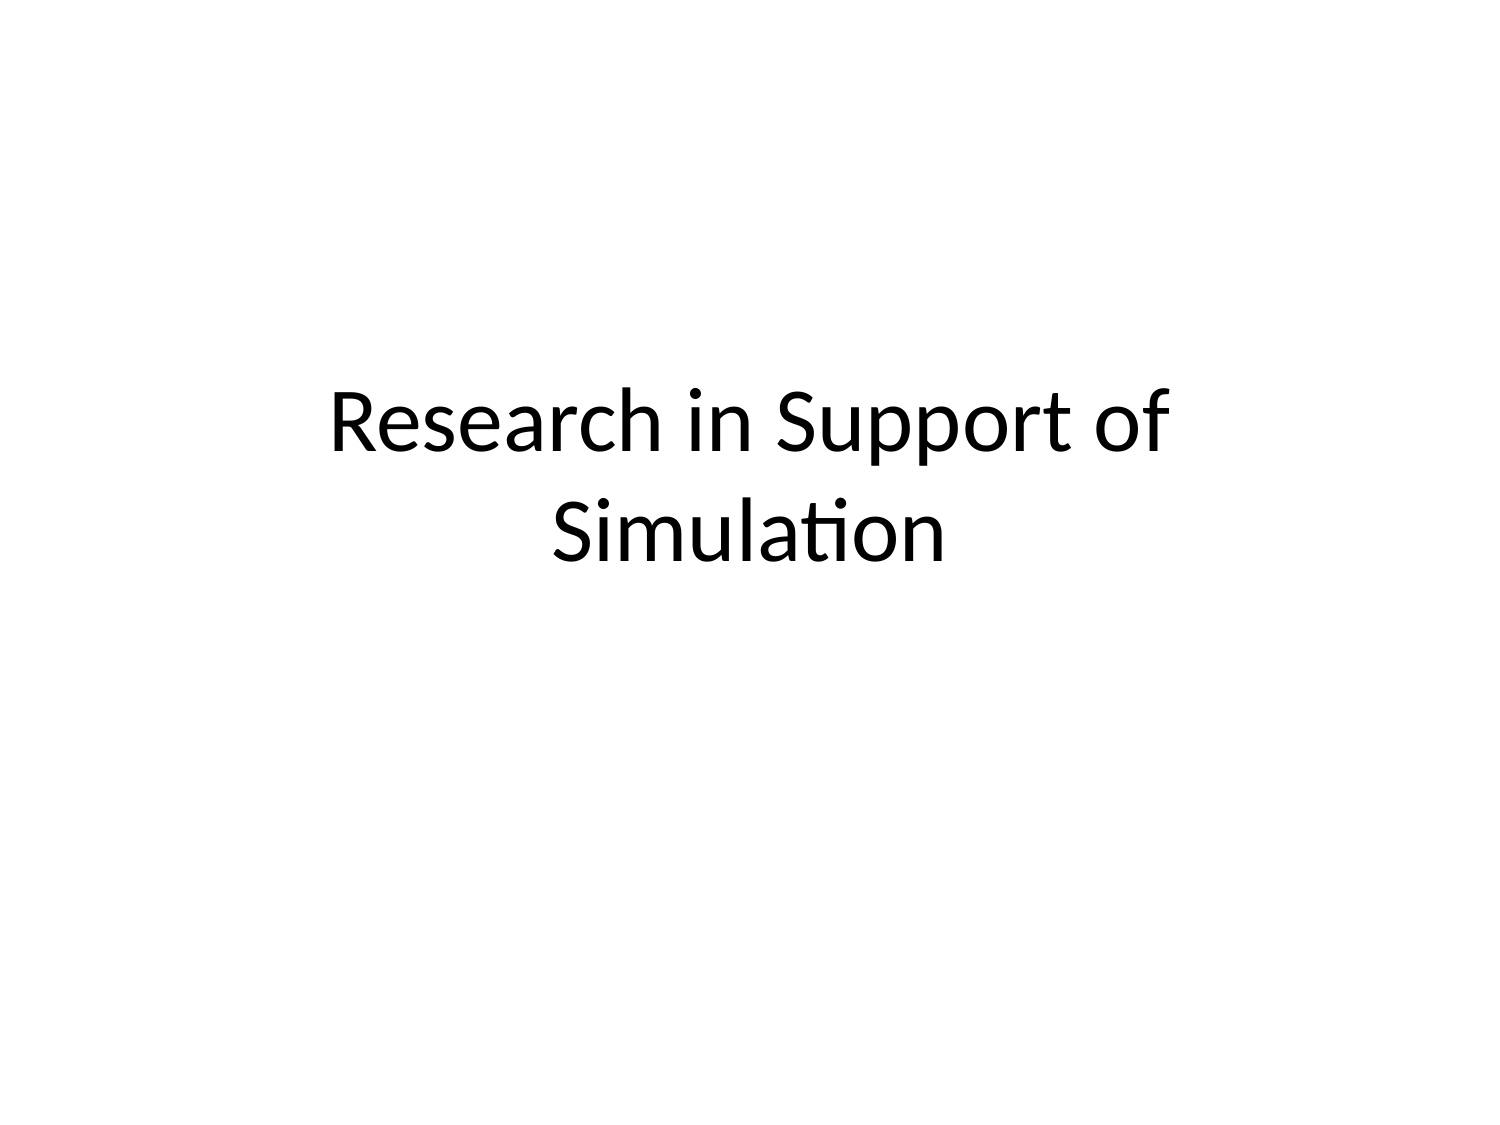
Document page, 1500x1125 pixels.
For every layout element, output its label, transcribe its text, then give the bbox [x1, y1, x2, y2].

title Research in Support of Simulation [112, 349, 1388, 591]
